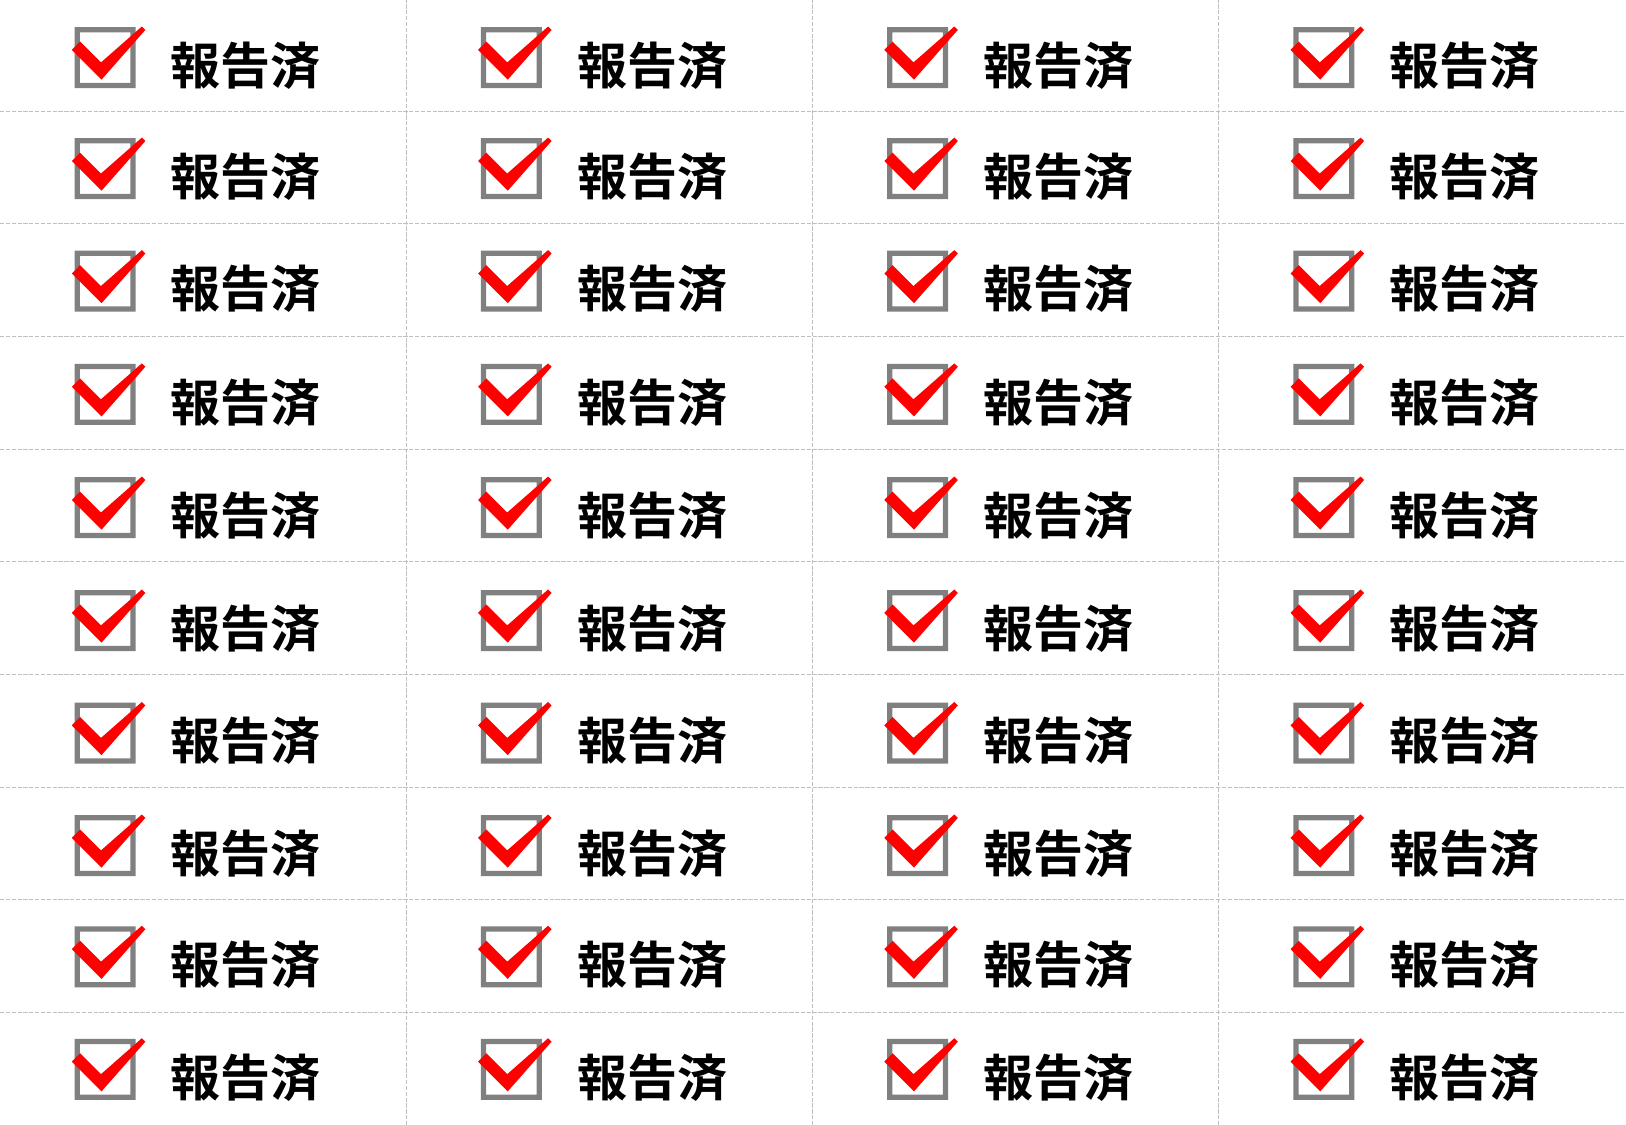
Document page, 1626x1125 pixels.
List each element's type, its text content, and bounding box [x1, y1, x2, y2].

text_box 報告済 [1389, 822, 1540, 883]
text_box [884, 925, 958, 988]
text_box 報告済 [983, 257, 1134, 318]
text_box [884, 363, 958, 426]
text_box 報告済 [1389, 371, 1540, 432]
text_box 報告済 [983, 1046, 1134, 1107]
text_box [1290, 250, 1365, 312]
text_box 報告済 [1389, 484, 1540, 545]
text_box 報告済 [576, 257, 728, 318]
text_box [71, 589, 146, 652]
text_box 報告済 [576, 597, 728, 658]
text_box 報告済 [983, 484, 1134, 545]
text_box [71, 476, 146, 539]
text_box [71, 26, 146, 89]
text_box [478, 26, 552, 89]
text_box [478, 363, 552, 426]
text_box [1290, 814, 1365, 877]
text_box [71, 701, 146, 764]
text_box 報告済 [983, 822, 1134, 883]
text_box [478, 925, 552, 988]
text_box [1290, 26, 1365, 89]
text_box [884, 137, 958, 200]
text_box 報告済 [983, 371, 1134, 432]
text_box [478, 137, 552, 200]
text_box 報告済 [983, 709, 1134, 770]
text_box 報告済 [576, 371, 728, 432]
text_box 報告済 [170, 34, 321, 95]
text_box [884, 250, 958, 312]
text_box 報告済 [170, 822, 321, 883]
text_box 報告済 [983, 933, 1134, 994]
text_box 報告済 [576, 1046, 728, 1107]
text_box 報告済 [170, 597, 321, 658]
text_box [884, 589, 958, 652]
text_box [478, 250, 552, 312]
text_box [1290, 701, 1365, 764]
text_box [884, 814, 958, 877]
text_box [1290, 925, 1365, 988]
text_box 報告済 [576, 933, 728, 994]
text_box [71, 814, 146, 877]
text_box 報告済 [1389, 597, 1540, 658]
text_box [71, 137, 146, 200]
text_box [71, 925, 146, 988]
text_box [71, 363, 146, 426]
text_box 報告済 [1389, 34, 1540, 95]
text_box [71, 250, 146, 312]
text_box 報告済 [1389, 257, 1540, 318]
text_box 報告済 [170, 371, 321, 432]
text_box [884, 476, 958, 539]
text_box 報告済 [1389, 1046, 1540, 1107]
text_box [1290, 476, 1365, 539]
text_box 報告済 [170, 709, 321, 770]
text_box 報告済 [576, 34, 728, 95]
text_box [71, 1038, 146, 1100]
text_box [478, 476, 552, 539]
text_box 報告済 [170, 1046, 321, 1107]
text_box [478, 1038, 552, 1100]
text_box 報告済 [576, 484, 728, 545]
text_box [1290, 589, 1365, 652]
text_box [1290, 137, 1365, 200]
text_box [884, 701, 958, 764]
text_box 報告済 [576, 822, 728, 883]
text_box 報告済 [1389, 933, 1540, 994]
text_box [884, 26, 958, 89]
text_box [478, 814, 552, 877]
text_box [478, 589, 552, 652]
text_box 報告済 [1389, 709, 1540, 770]
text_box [1290, 363, 1365, 426]
text_box 報告済 [170, 257, 321, 318]
text_box 報告済 [576, 145, 728, 206]
text_box 報告済 [1389, 145, 1540, 206]
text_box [1290, 1038, 1365, 1100]
text_box 報告済 [576, 709, 728, 770]
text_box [478, 701, 552, 764]
text_box 報告済 [983, 34, 1134, 95]
text_box 報告済 [170, 145, 321, 206]
text_box 報告済 [983, 145, 1134, 206]
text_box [884, 1038, 958, 1100]
text_box 報告済 [983, 597, 1134, 658]
text_box 報告済 [170, 933, 321, 994]
text_box 報告済 [170, 484, 321, 545]
